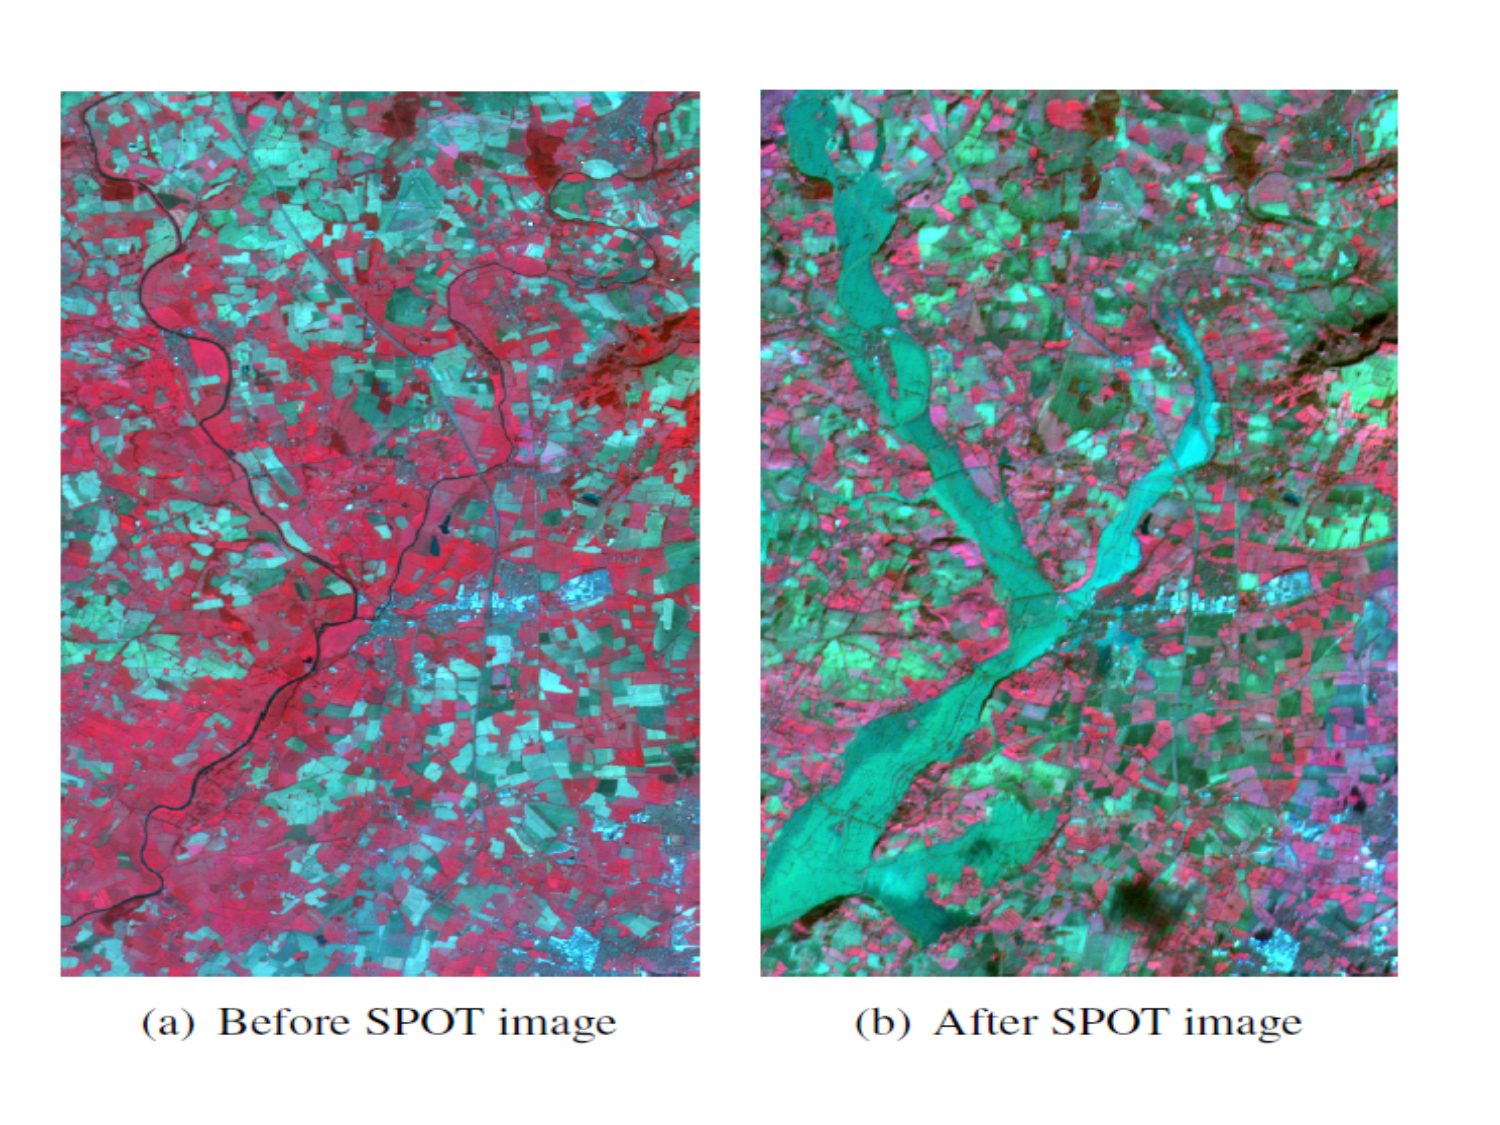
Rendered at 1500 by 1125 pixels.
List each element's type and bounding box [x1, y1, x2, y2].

picture [41, 54, 1471, 1071]
